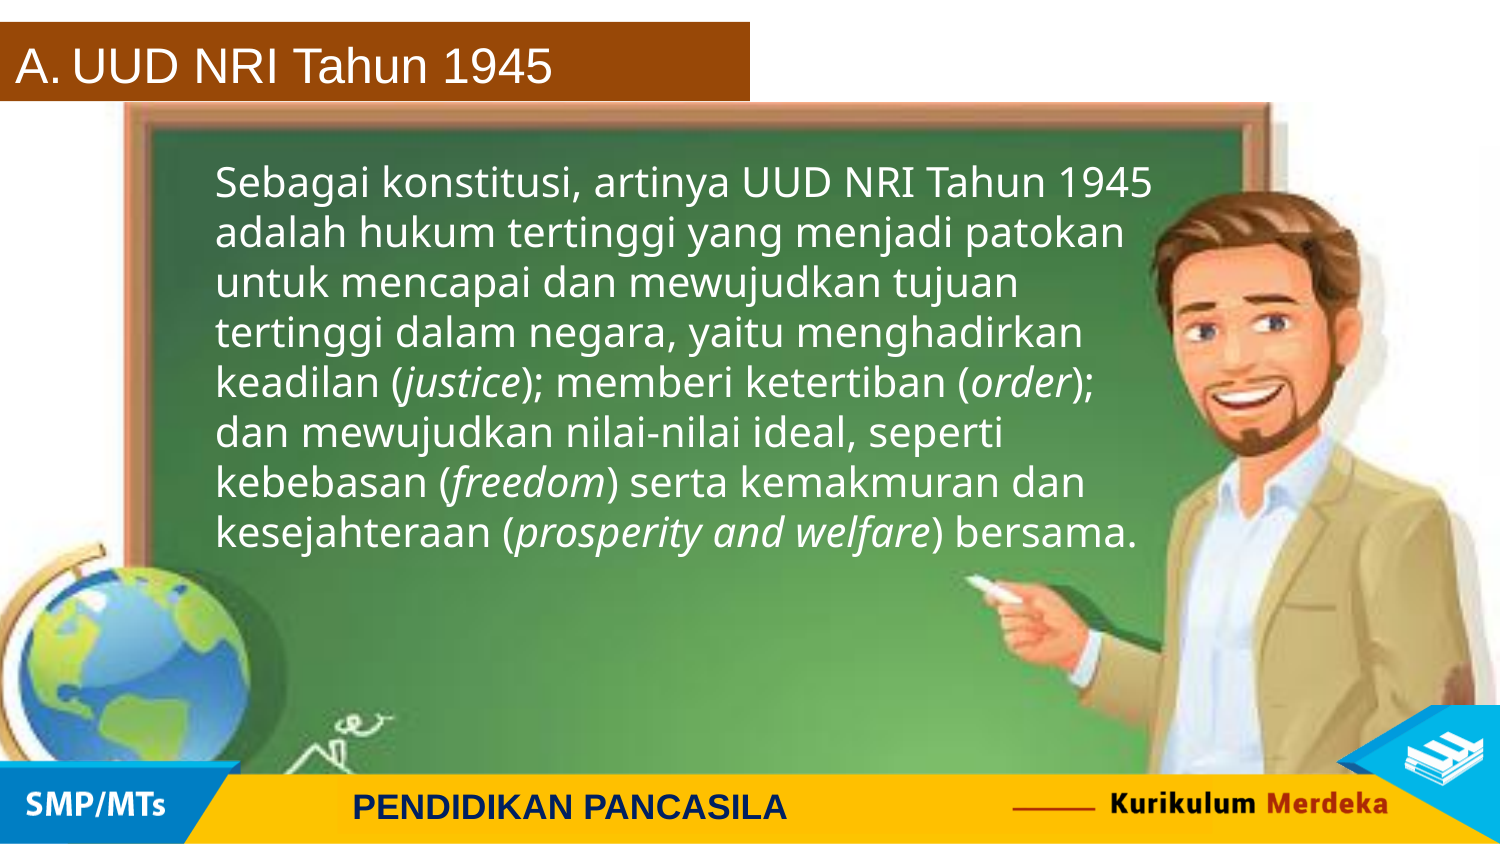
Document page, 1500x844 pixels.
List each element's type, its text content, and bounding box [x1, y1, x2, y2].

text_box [0, 705, 1500, 844]
picture [0, 101, 1500, 705]
text_box UUD NRI Tahun 1945 [0, 20, 752, 100]
